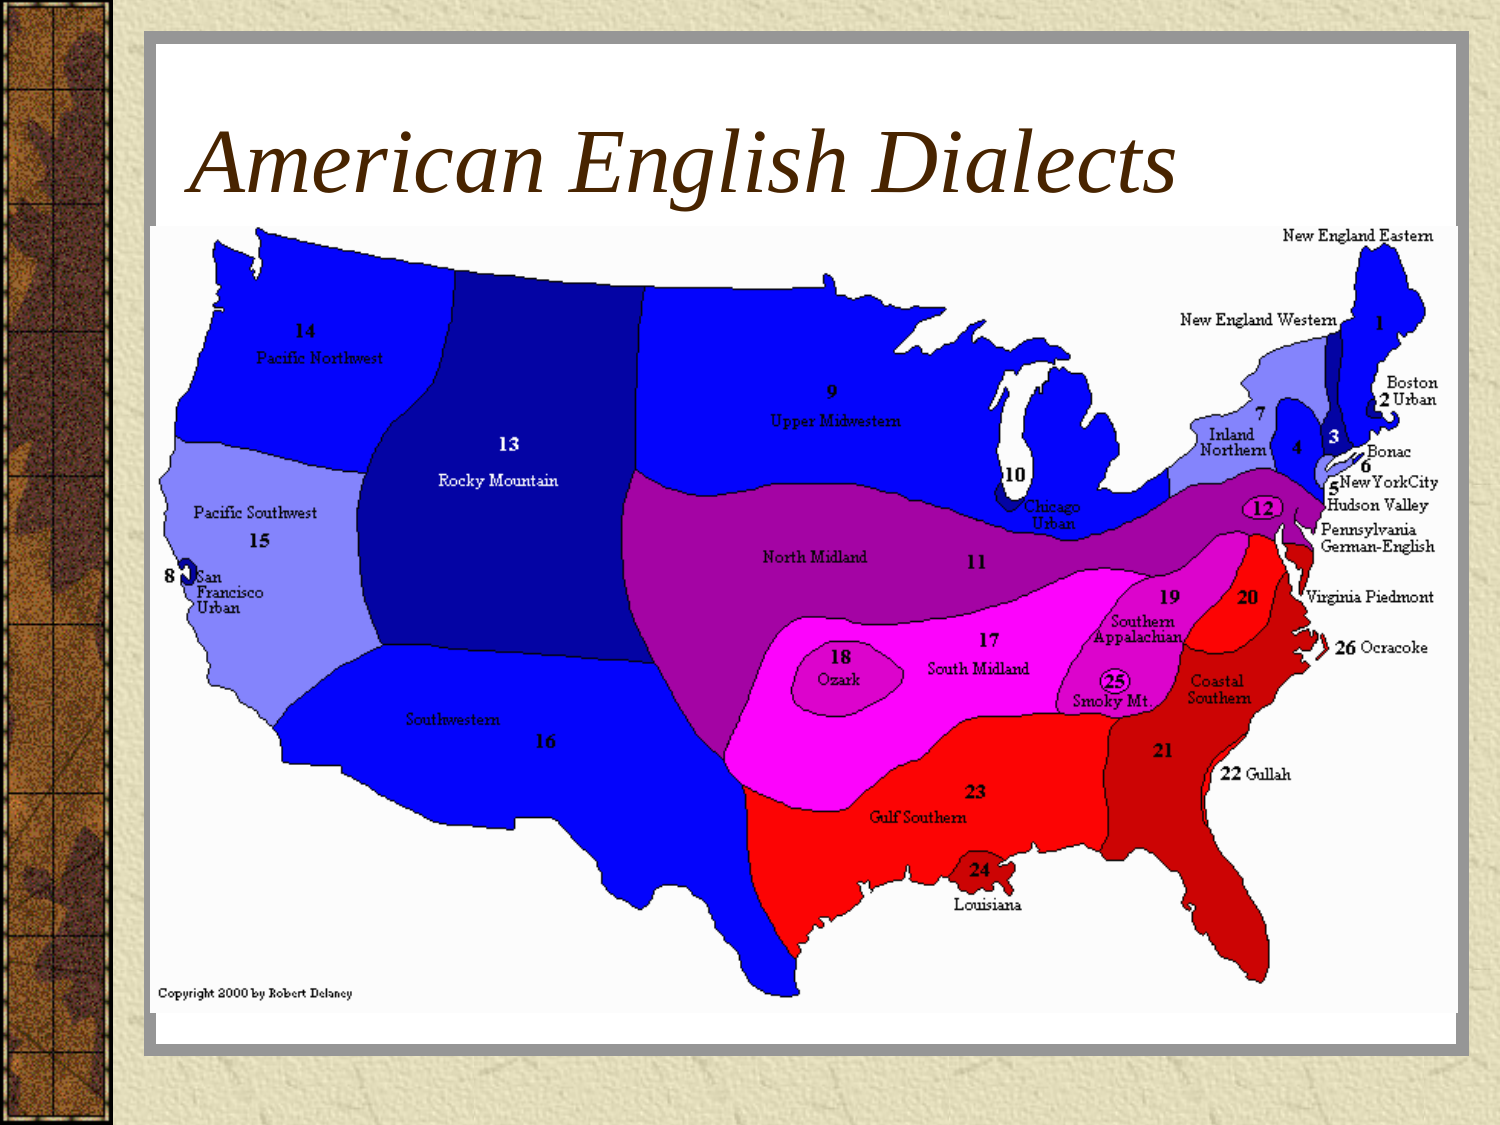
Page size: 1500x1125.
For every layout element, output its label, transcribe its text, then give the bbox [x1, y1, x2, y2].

picture [0, 0, 1500, 1125]
title American English Dialects [174, 62, 1450, 225]
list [149, 226, 1458, 1013]
